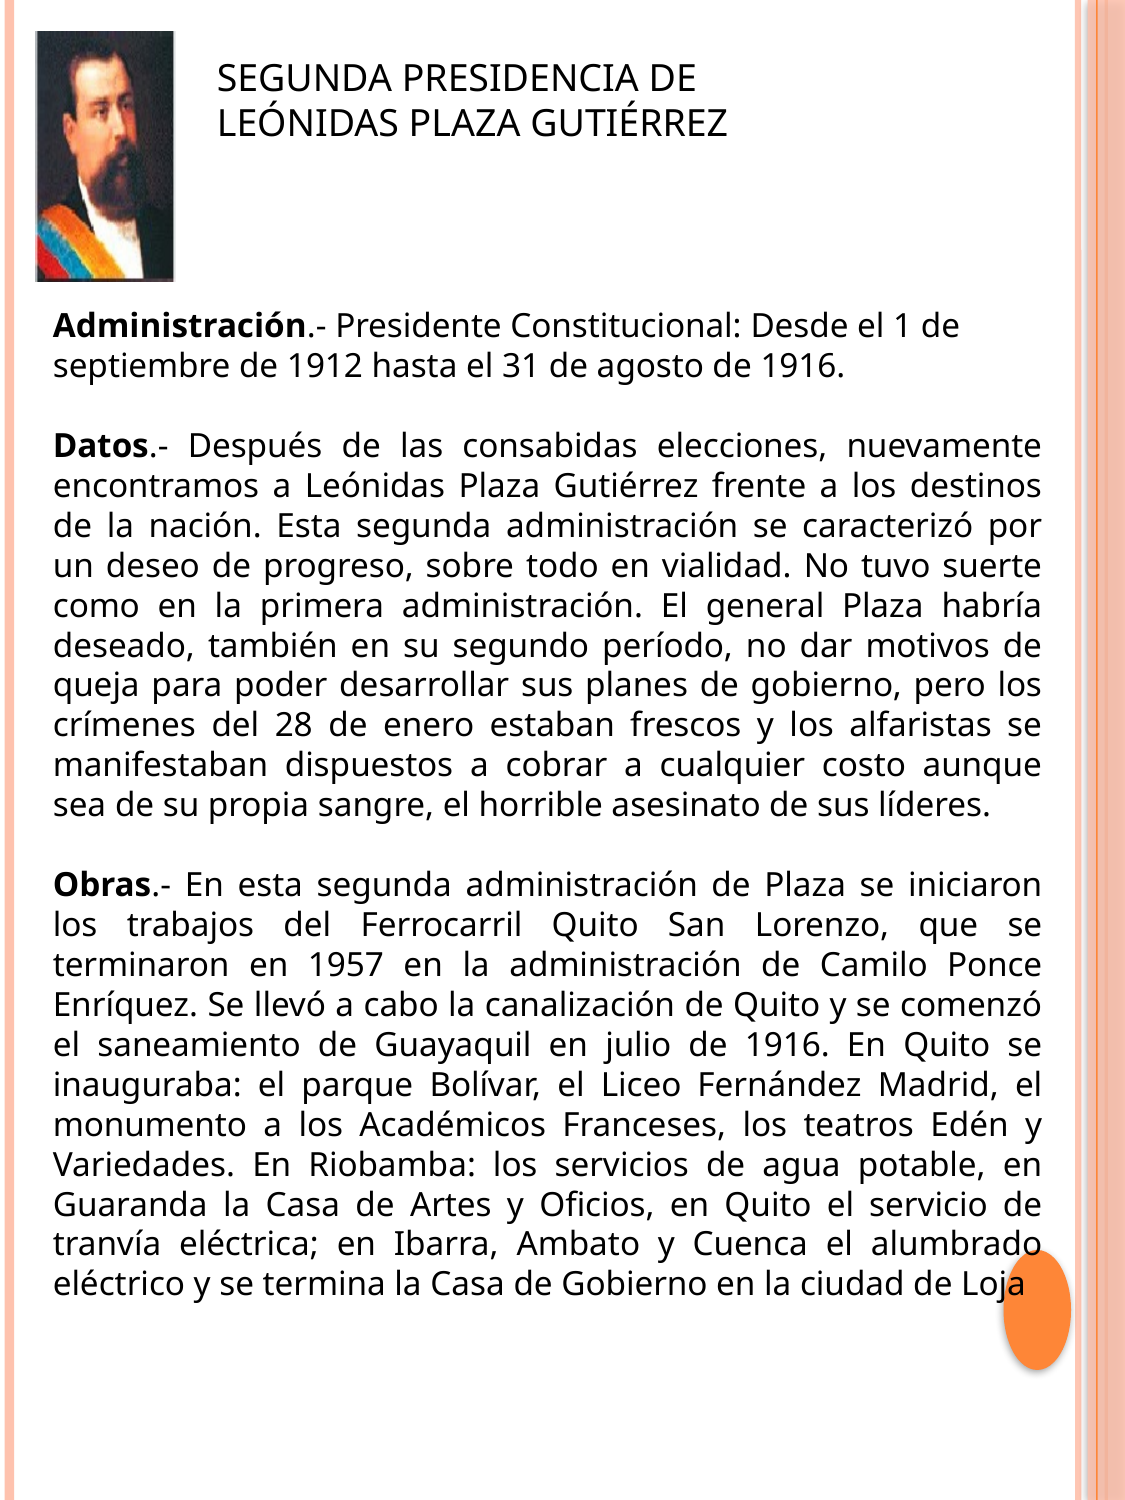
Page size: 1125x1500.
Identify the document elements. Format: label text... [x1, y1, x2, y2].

text_box Administración.- Presidente Constitucional: Desde el 1 de septiembre de 1912 hasta el 31 de agosto de 1916. Datos.- Después de las consabidas elecciones, nuevamente encontramos a Leónidas Plaza Gutiérrez frente a los destinos de la nación. Esta segunda administración se caracterizó por un deseo de progreso, sobre todo en vialidad. No tuvo suerte como en la primera administración. El general Plaza habría deseado, también en su segundo período, no dar motivos de queja para poder desarrollar sus planes de gobierno, pero los crímenes del 28 de enero estaban frescos y los alfaristas se manifestaban dispuestos a cobrar a cualquier costo aunque sea de su propia sangre, el horrible asesinato de sus líderes. Obras.- En esta segunda administración de Plaza se iniciaron los trabajos del Ferrocarril Quito San Lorenzo, que se terminaron en 1957 en la administración de Camilo Ponce Enríquez. Se llevó a cabo la canalización de Quito y se comenzó el saneamiento de Guayaquil en julio de 1916. En Quito se inauguraba: el parque Bolívar, el Liceo Fernández Madrid, el monumento a los Académicos Franceses, los teatros Edén y Variedades. En Riobamba: los servicios de agua potable, en Guaranda la Casa de Artes y Oficios, en Quito el servicio de tranvía eléctrica; en Ibarra, Ambato y Cuenca el alumbrado eléctrico y se termina la Casa de Gobierno en la ciudad de Loja [38, 296, 1059, 1310]
picture [34, 30, 177, 282]
text_box SEGUNDA PRESIDENCIA DE LEÓNIDAS PLAZA GUTIÉRREZ [202, 46, 765, 152]
